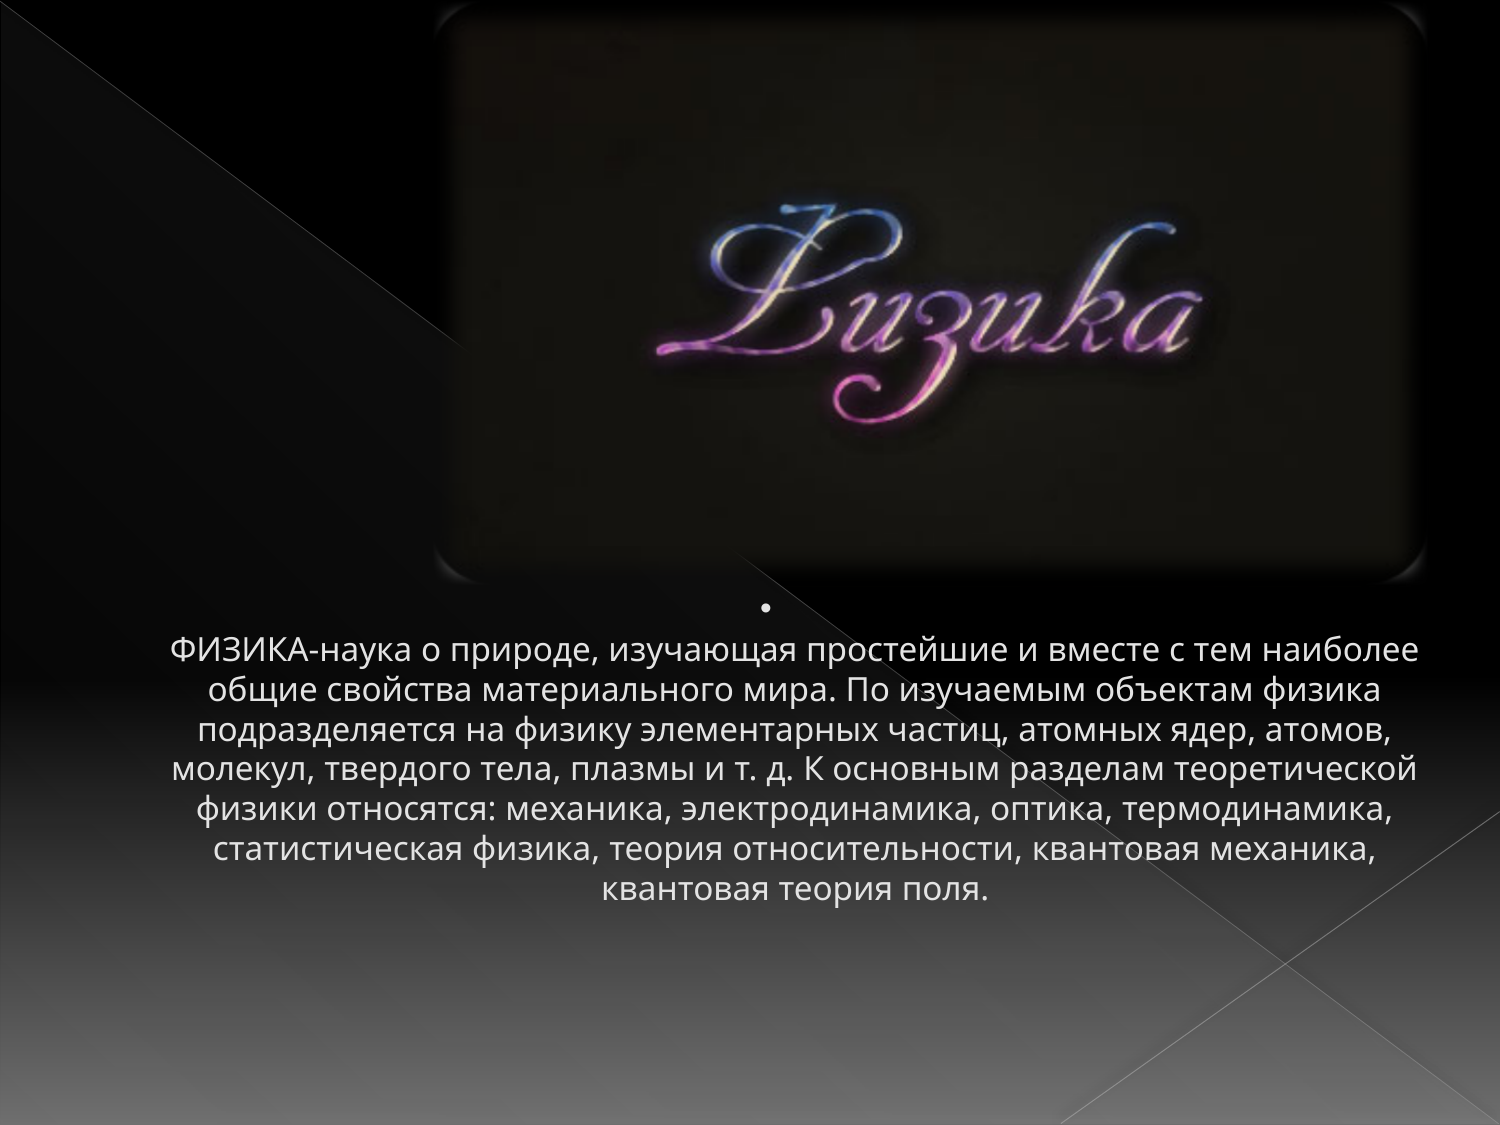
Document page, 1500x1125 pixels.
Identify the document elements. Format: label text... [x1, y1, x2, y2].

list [430, 0, 1430, 587]
title ФИЗИКА-наука о природе, изучающая простейшие и вместе с тем наиболее общие свойства материального мира. По изучаемым объектам физика подразделяется на физику элементарных частиц, атомных ядер, атомов, молекул, твердого тела, плазмы и т. д. К основным разделам теоретической физики относятся: механика, электродинамика, оптика, термодинамика, статистическая физика, теория относительности, квантовая механика, квантовая теория поля. [35, 445, 1477, 1090]
